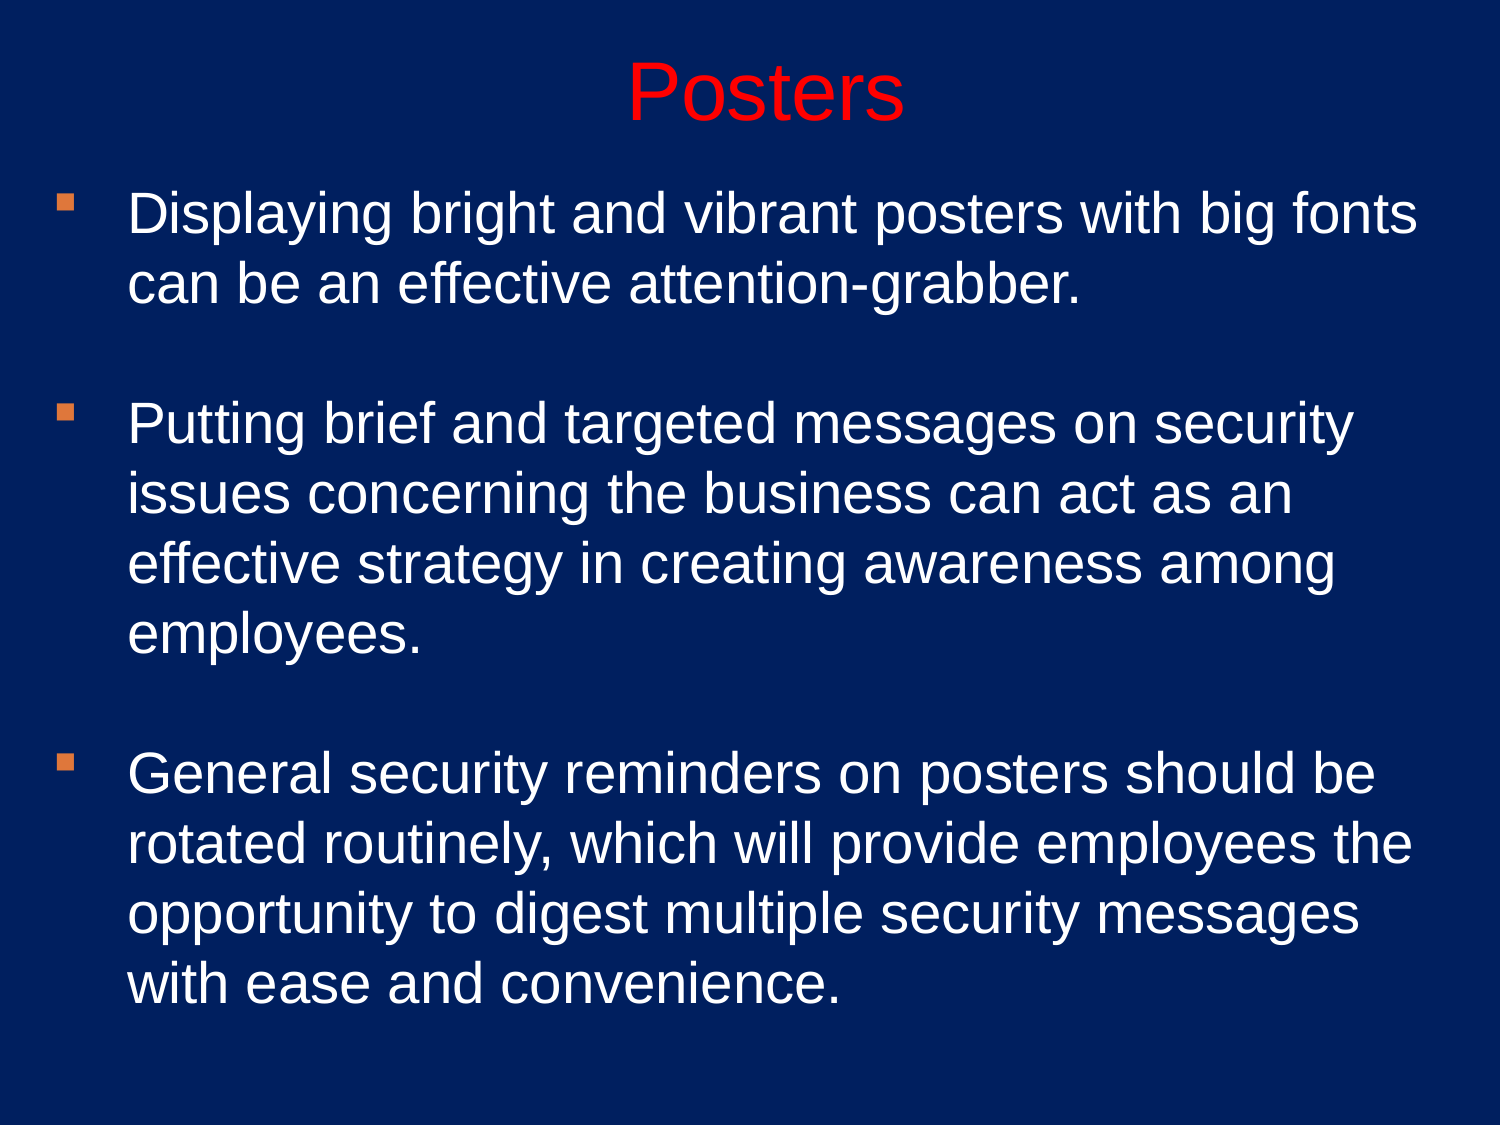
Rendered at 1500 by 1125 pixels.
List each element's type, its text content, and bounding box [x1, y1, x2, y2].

text_box Displaying bright and vibrant posters with big fonts can be an effective attention-grabber. Putting brief and targeted messages on security issues concerning the business can act as an effective strategy in creating awareness among employees. General security reminders on posters should be rotated routinely, which will provide employees the opportunity to digest multiple security messages with ease and convenience. [49, 174, 1475, 1015]
title Posters [50, 12, 1462, 174]
